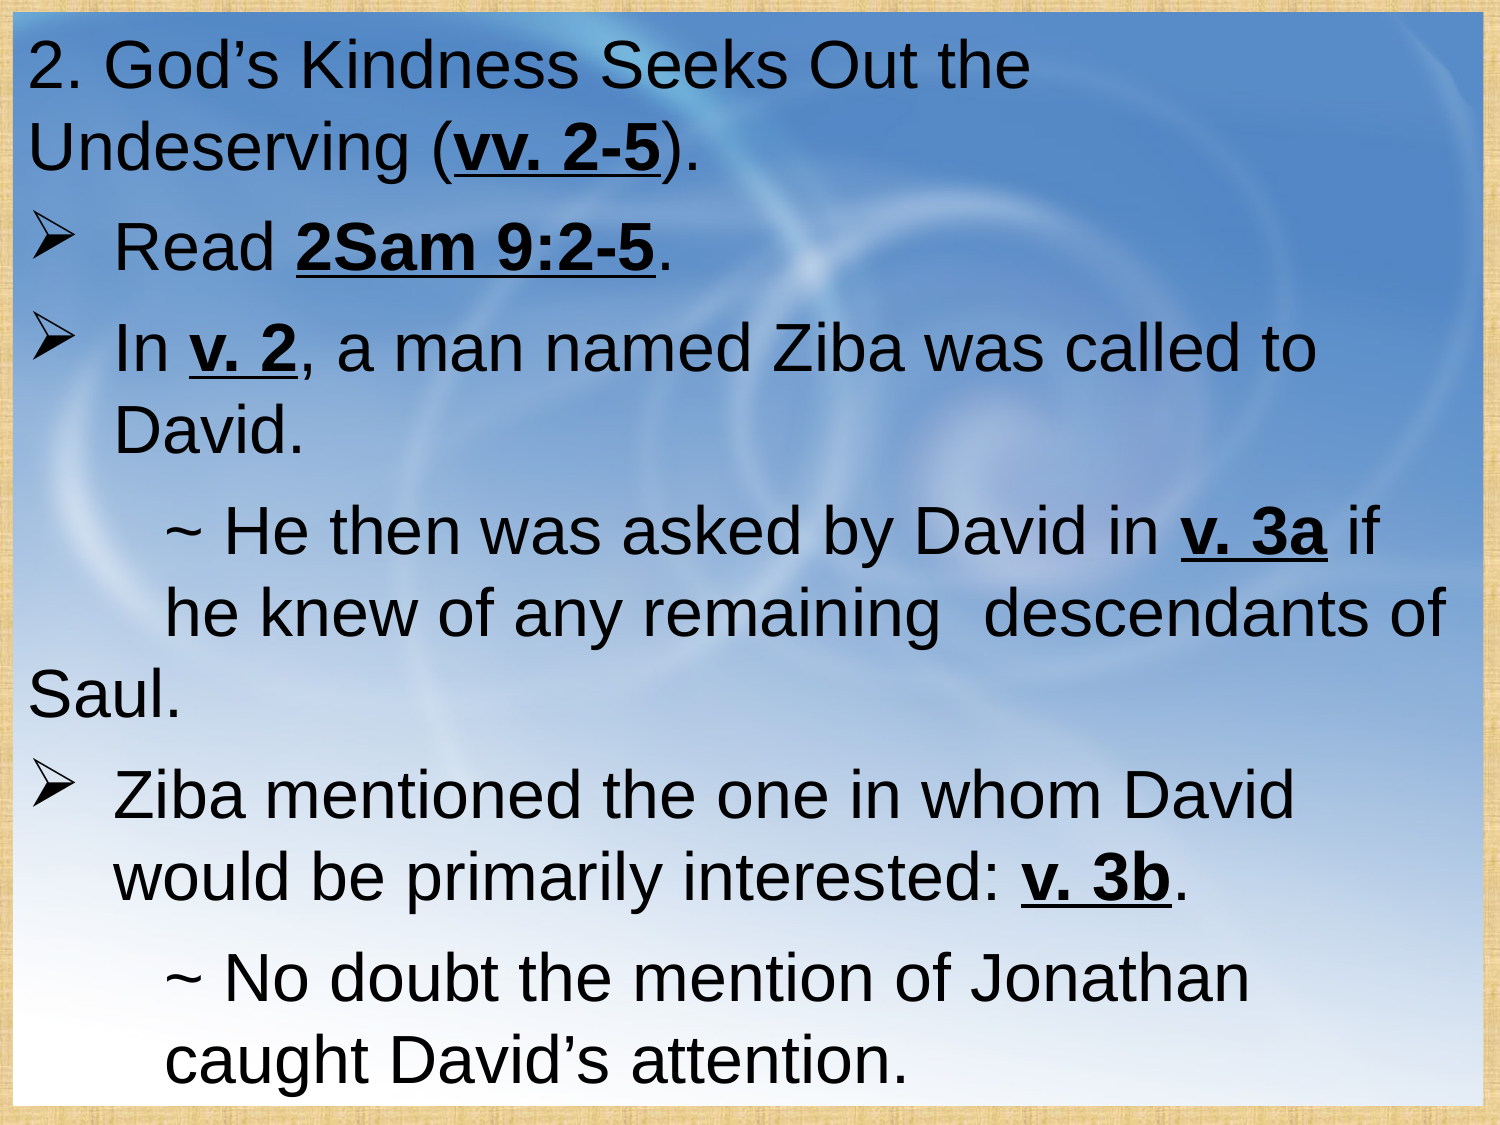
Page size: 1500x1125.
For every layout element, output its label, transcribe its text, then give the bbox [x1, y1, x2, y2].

picture [0, 0, 1500, 1125]
subtitle 2. God’s Kindness Seeks Out the Undeserving (vv. 2-5). Read 2Sam 9:2-5. In v. 2, a man named Ziba was called to David. ~ He then was asked by David in v. 3a if he knew of any remaining descendants of Saul. Ziba mentioned the one in whom David would be primarily interested: v. 3b. ~ No doubt the mention of Jonathan caught David’s attention. [12, 12, 1484, 1106]
